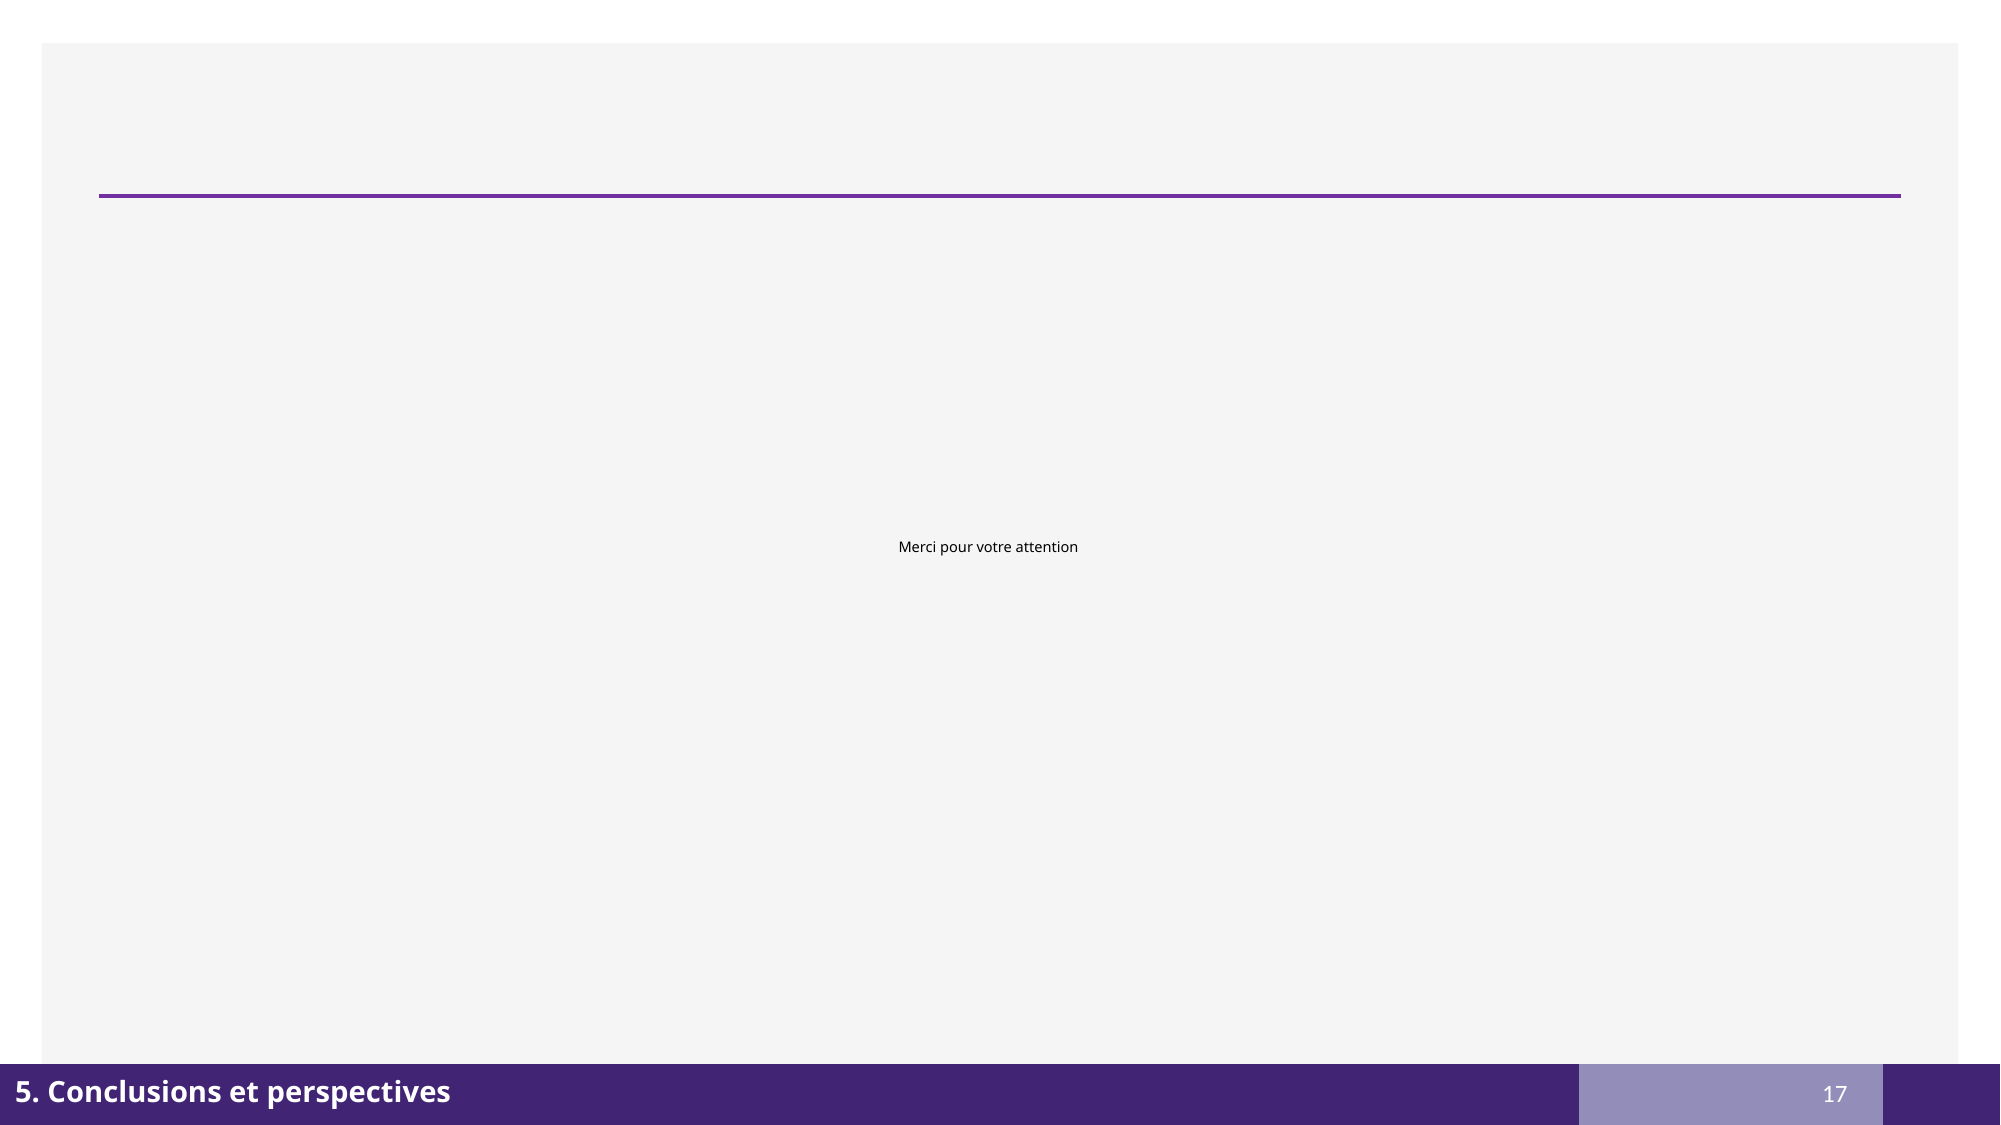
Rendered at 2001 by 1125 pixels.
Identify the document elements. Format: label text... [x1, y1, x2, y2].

table_header 5. Conclusions et perspectives [0, 1064, 1579, 1125]
text_box 17 [1705, 1062, 1863, 1122]
table_header [1579, 1064, 1883, 1125]
title Merci pour votre attention [596, 510, 1381, 615]
table_header [1883, 1064, 2000, 1125]
